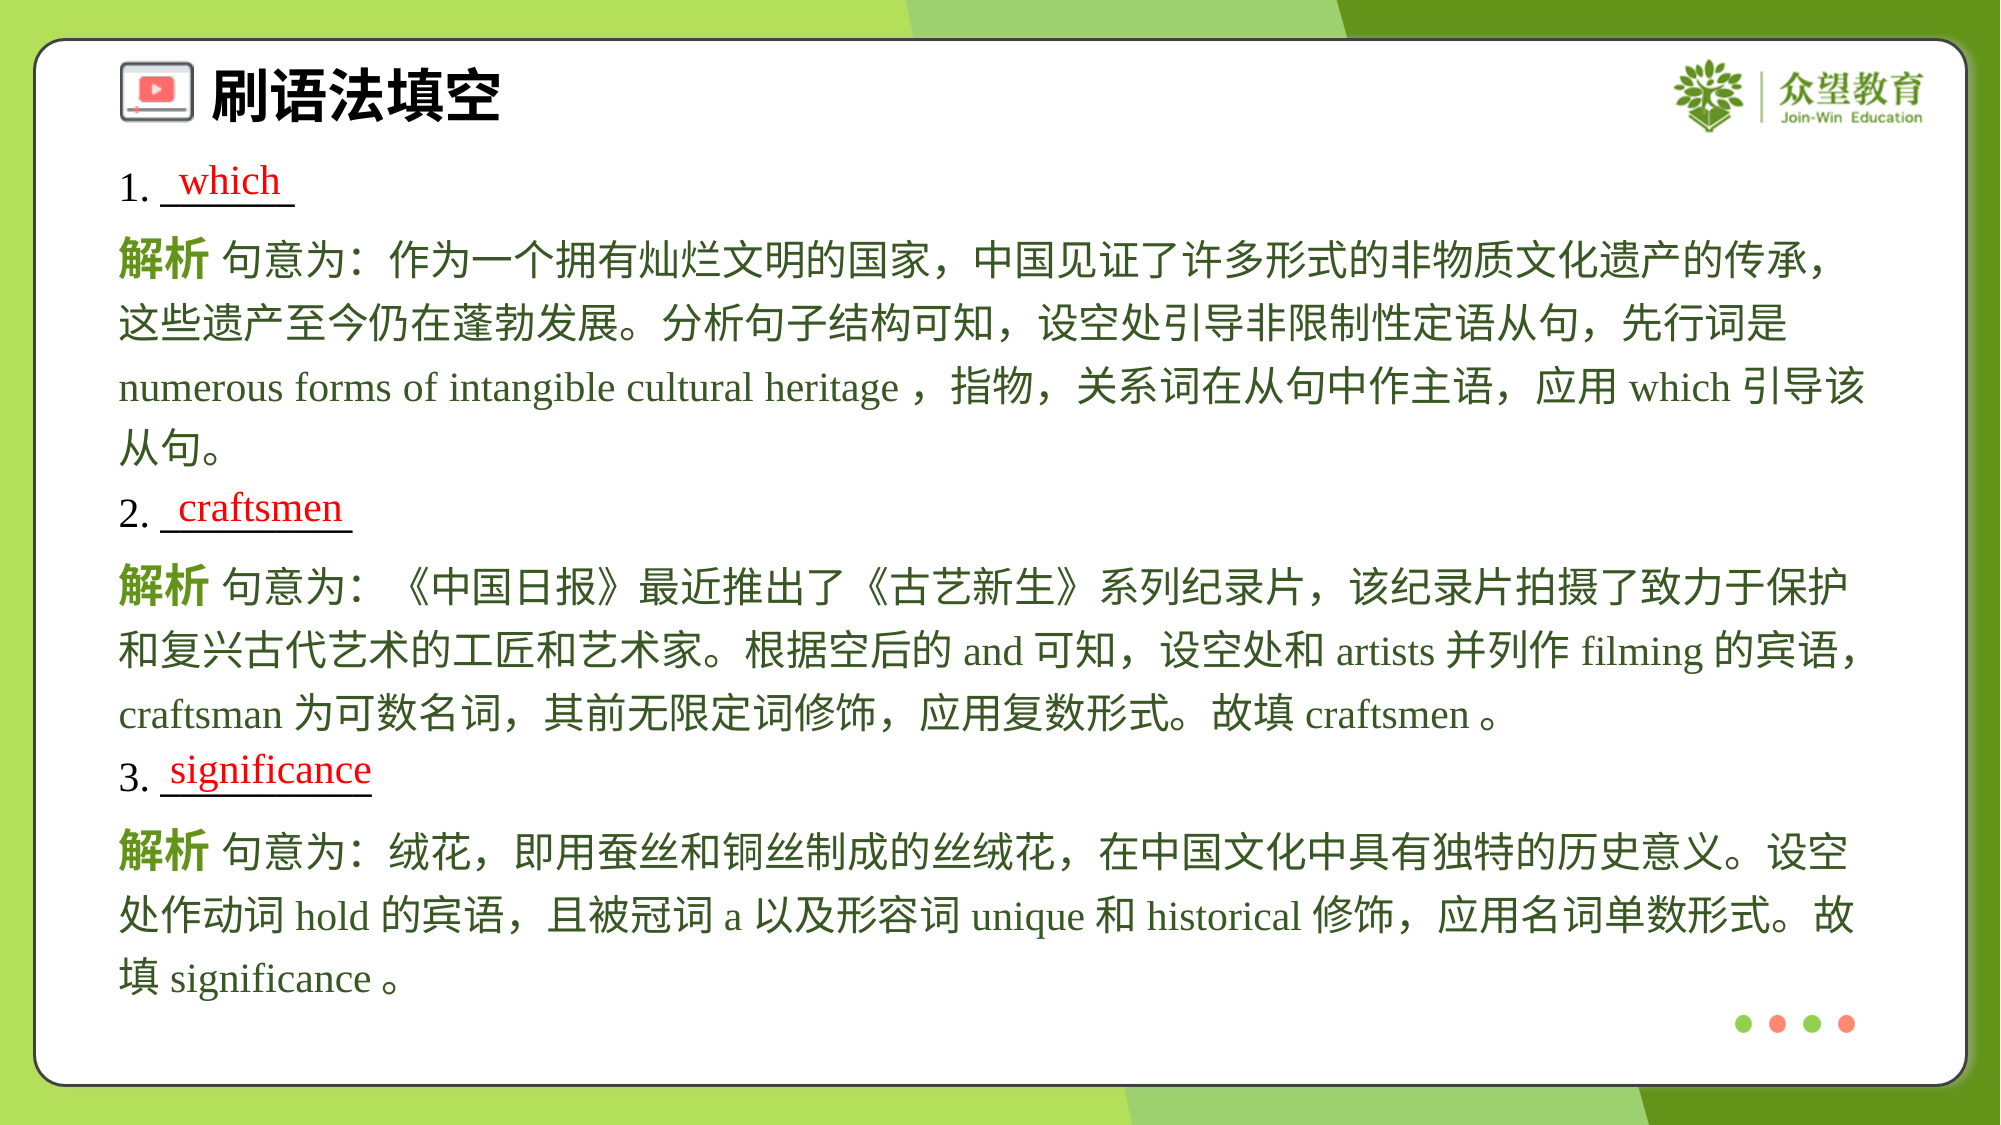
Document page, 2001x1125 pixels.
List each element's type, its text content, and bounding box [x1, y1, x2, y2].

text_box 解析 句意为：绒花，即用蚕丝和铜丝制成的丝绒花，在中国文化中具有独特的历史意义。设空处作动词hold的宾语，且被冠词a以及形容词unique和historical修饰，应用名词单数形式。故填significance。 [118, 807, 1883, 997]
text_box 3. ___________ [118, 737, 1883, 795]
picture [0, 0, 2000, 1125]
text_box which [174, 140, 286, 199]
text_box craftsmen [174, 467, 348, 525]
text_box 解析 句意为：《中国日报》最近推出了《古艺新生》系列纪录片，该纪录片拍摄了致力于保护和复兴古代艺术的工匠和艺术家。根据空后的and可知，设空处和artists并列作filming的宾语，craftsman为可数名词，其前无限定词修饰，应用复数形式。故填craftsmen。 [118, 542, 1883, 732]
text_box 1. _______ [118, 146, 1883, 204]
text_box significance [165, 729, 377, 788]
text_box 2. __________ [118, 473, 1883, 531]
text_box 解析 句意为：作为一个拥有灿烂文明的国家，中国见证了许多形式的非物质文化遗产的传承，这些遗产至今仍在蓬勃发展。分析句子结构可知，设空处引导非限制性定语从句，先行词是numerous forms of intangible cultural heritage，指物，关系词在从句中作主语，应用which引导该从句。 [118, 215, 1883, 468]
